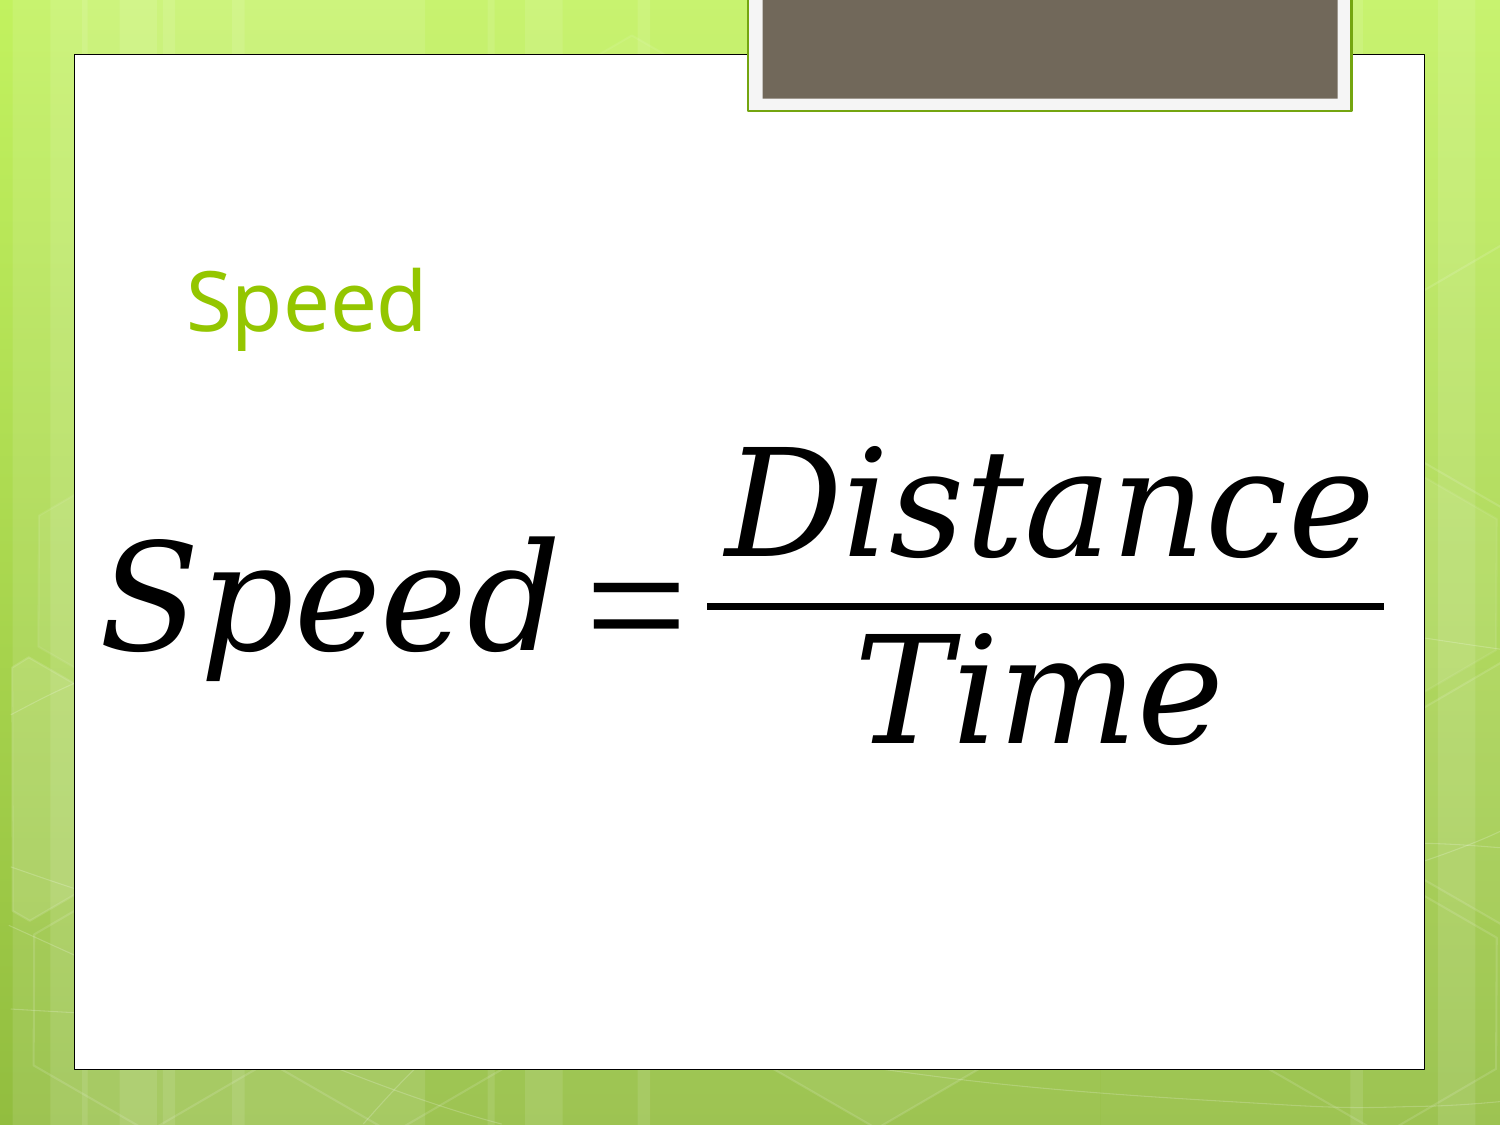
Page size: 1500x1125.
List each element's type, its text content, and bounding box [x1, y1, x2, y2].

title Speed [171, 168, 1324, 357]
